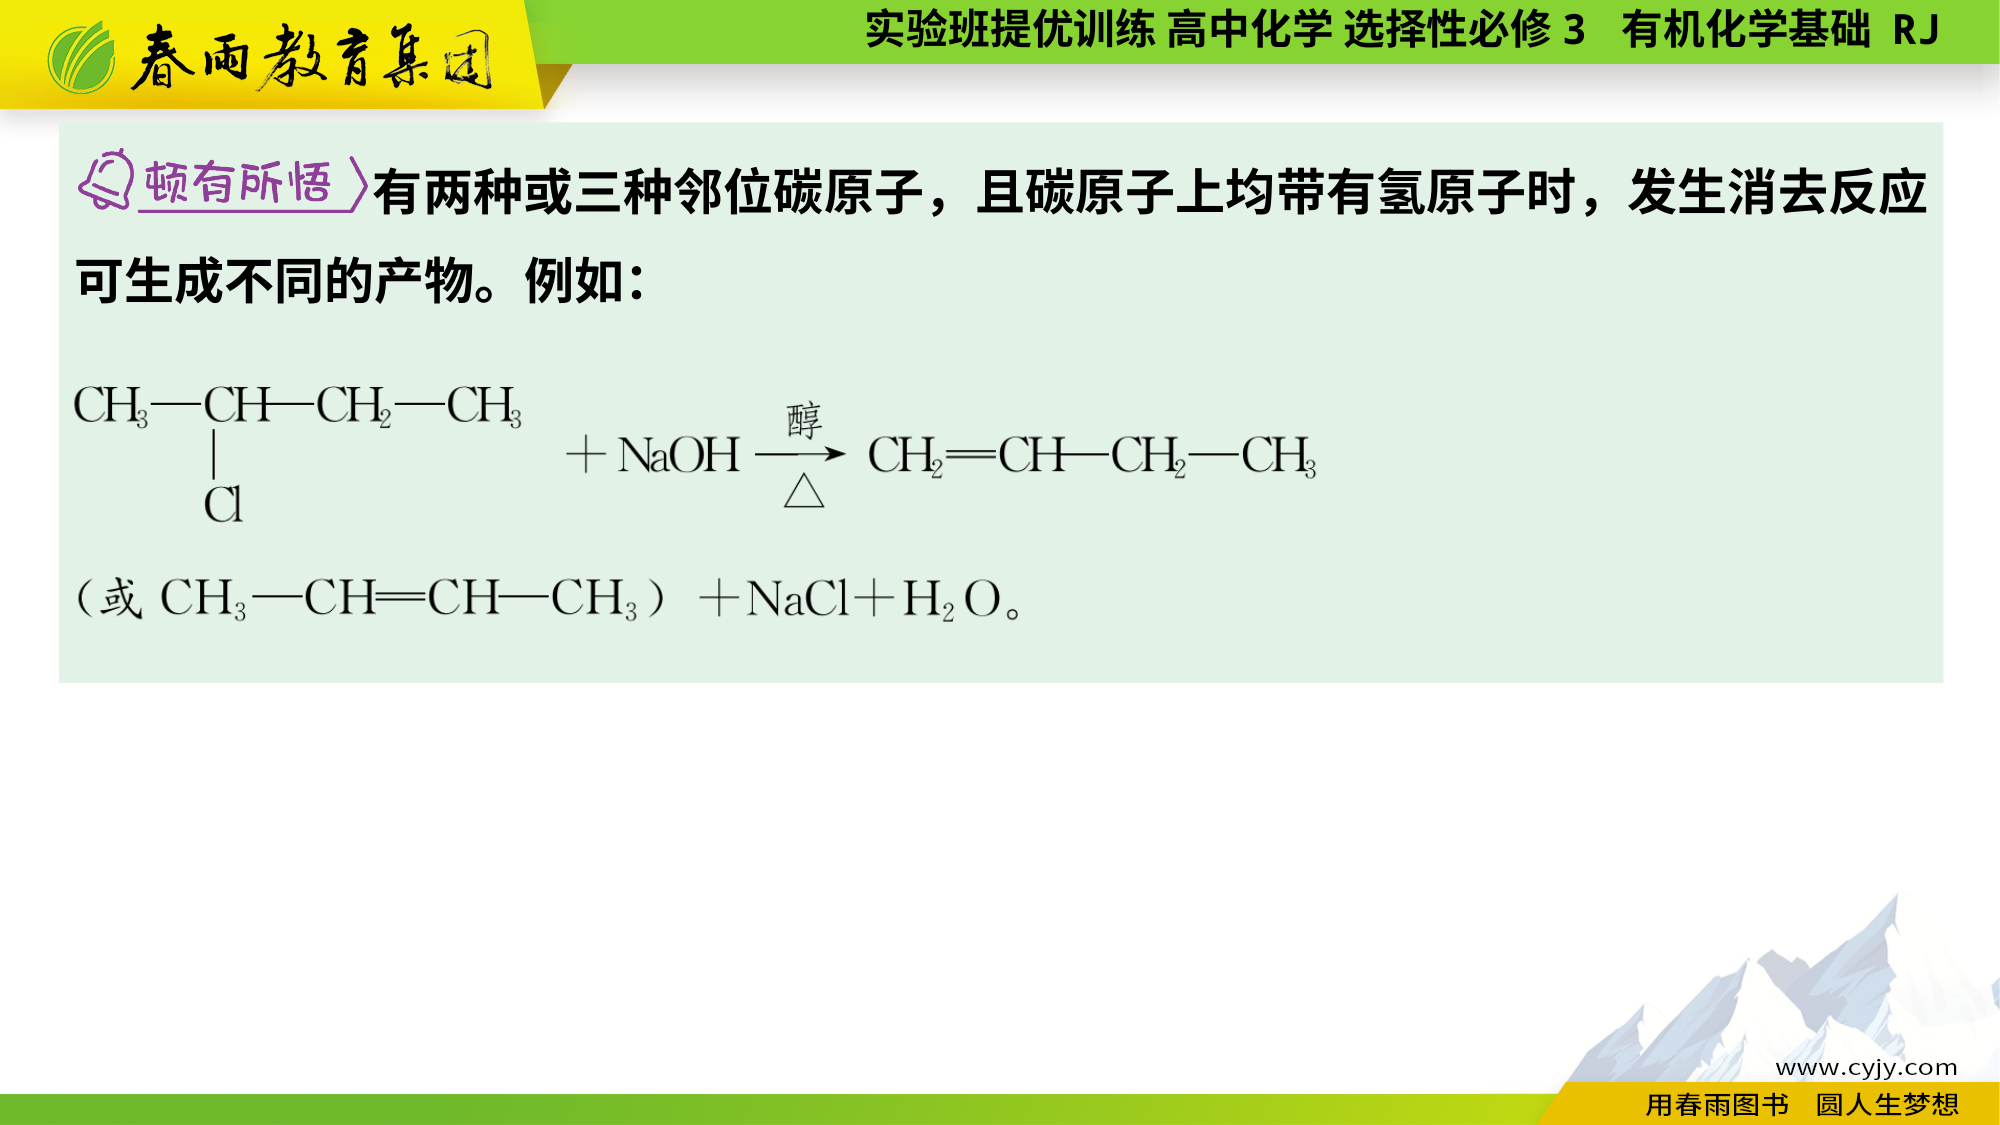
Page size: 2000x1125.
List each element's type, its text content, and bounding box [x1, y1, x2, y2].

picture [0, 0, 2000, 1125]
list 有两种或三种邻位碳原子，且碳原子上均带有氢原子时，发生消去反应可生成不同的产物。例如： [59, 122, 1944, 683]
